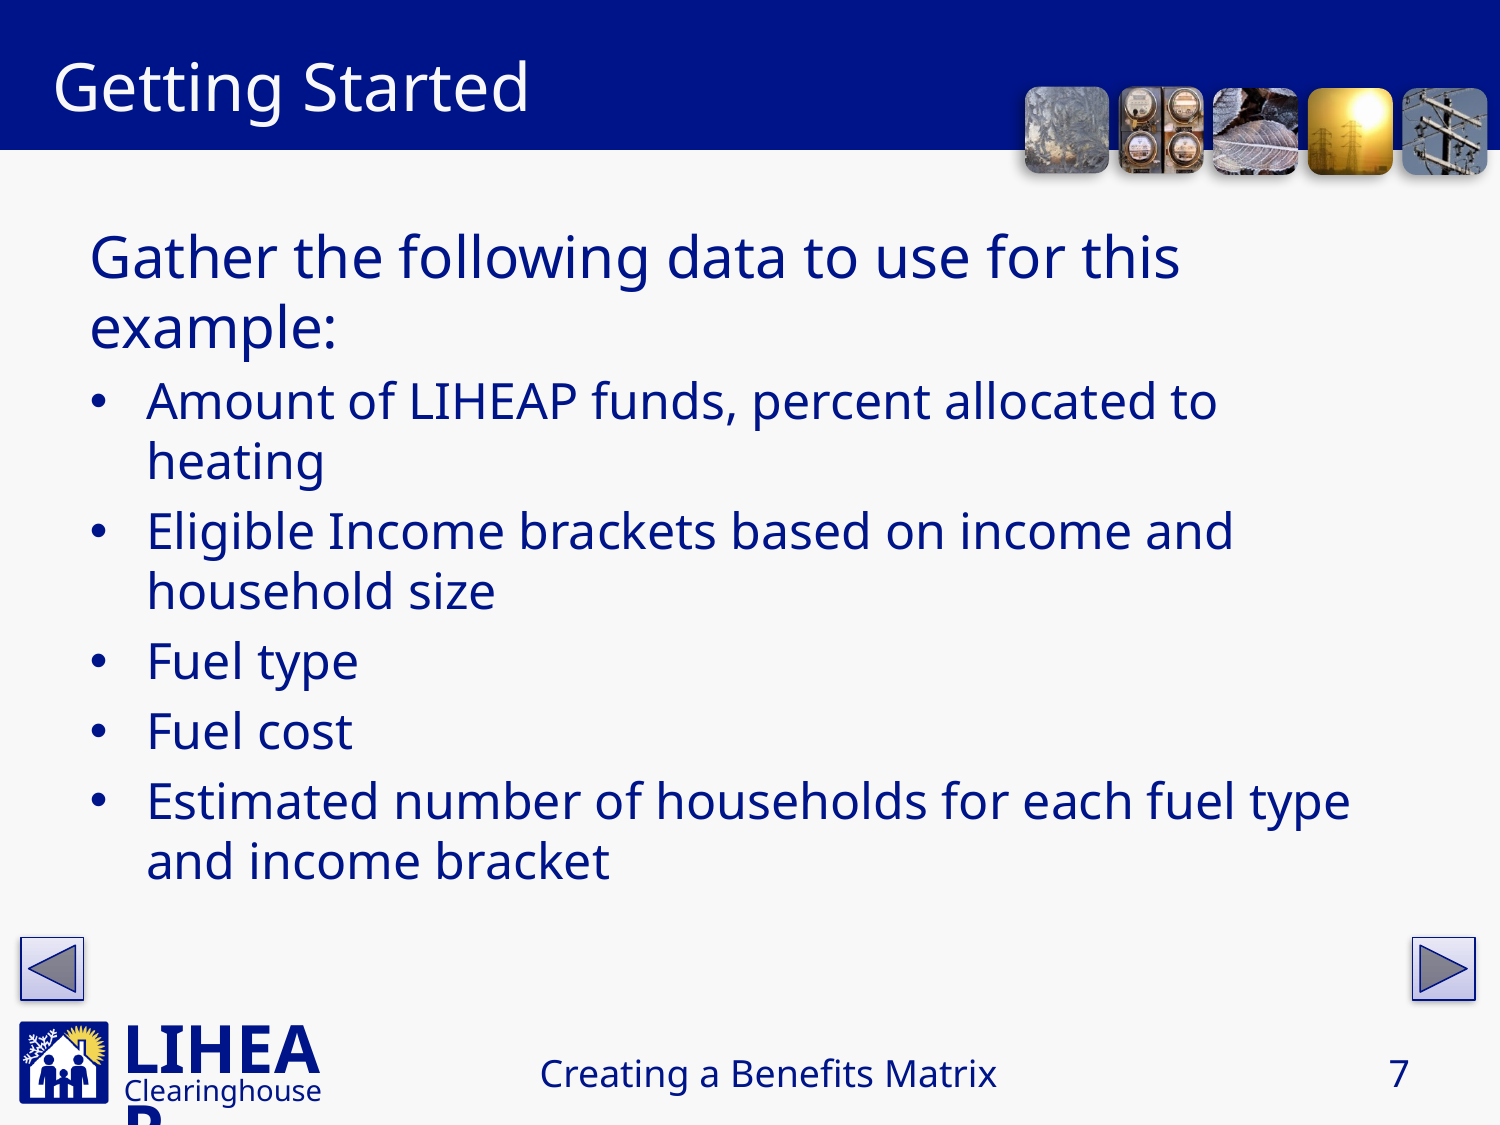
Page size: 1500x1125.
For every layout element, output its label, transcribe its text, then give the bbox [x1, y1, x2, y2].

slide_number 7 [1088, 1042, 1425, 1103]
picture [12, 1017, 113, 1107]
footer Creating a Benefits Matrix [450, 1042, 1088, 1103]
picture [1025, 163, 1109, 174]
picture [1308, 91, 1393, 175]
picture [1402, 88, 1488, 175]
title Getting Started [37, 37, 1388, 163]
picture [1213, 163, 1298, 175]
text_box [20, 937, 84, 1001]
list Gather the following data to use for this example: Amount of LIHEAP funds, percent allocated to heating Eligible Income brackets based on income and household size Fuel type Fuel cost Estimated number of households for each fuel type and income bracket [75, 212, 1425, 975]
text_box [1412, 937, 1476, 1001]
picture [1119, 163, 1204, 174]
